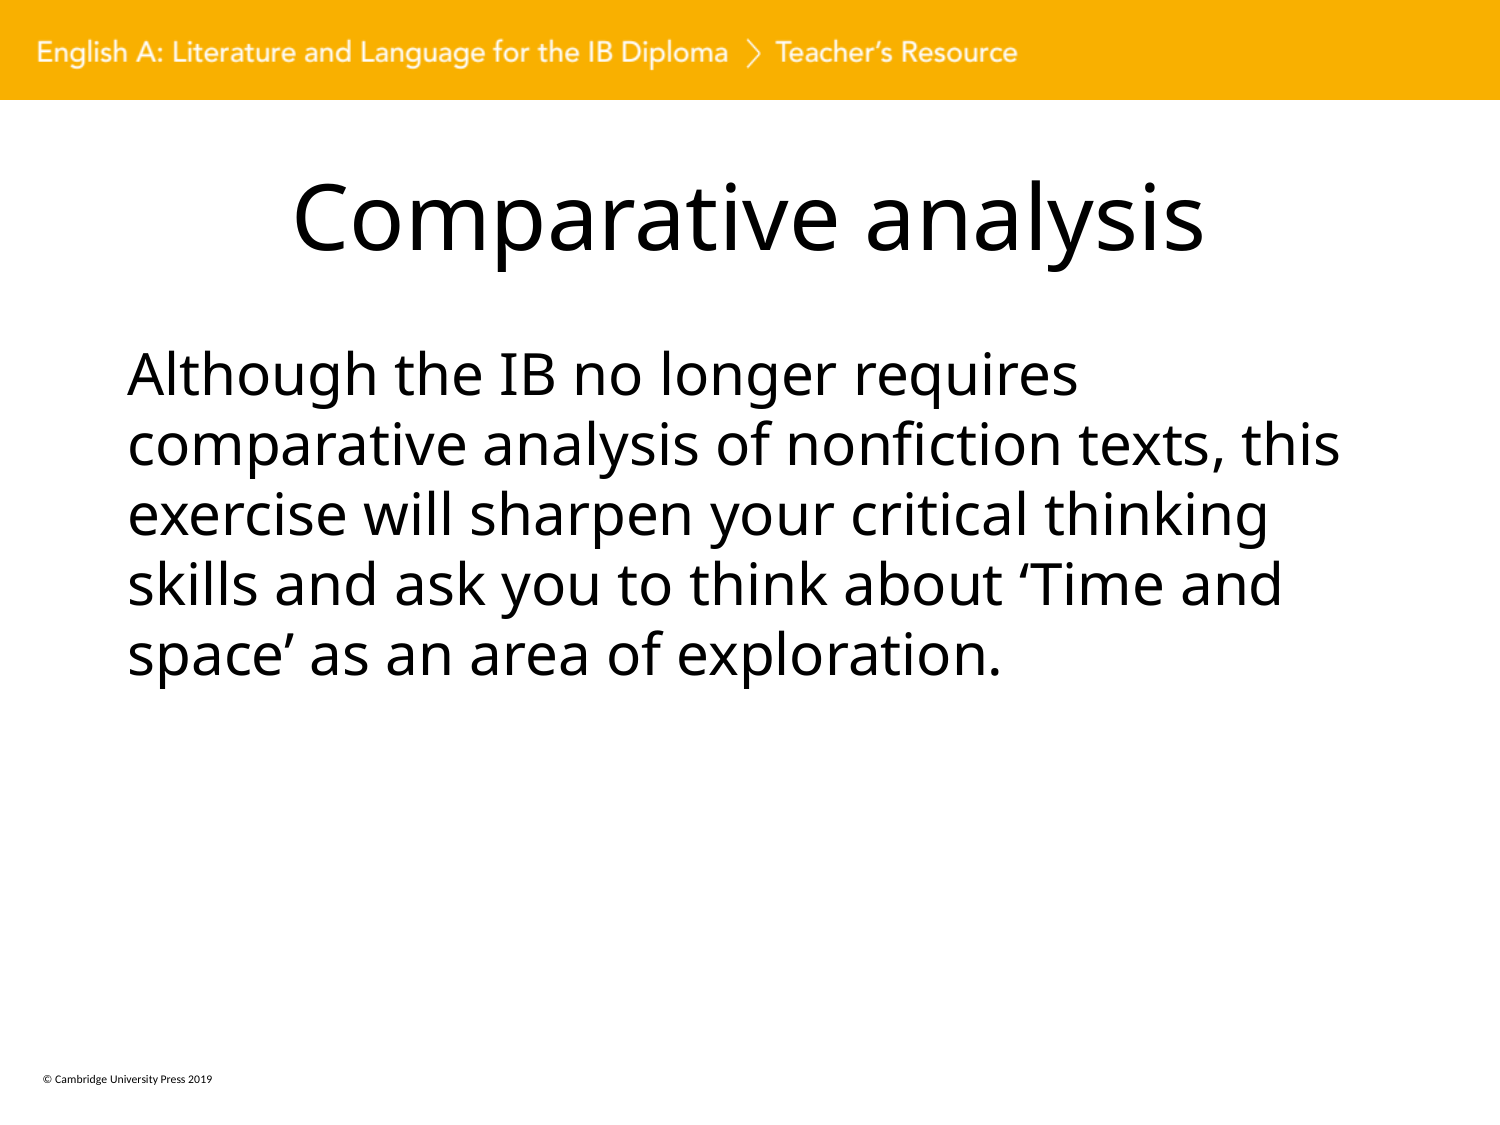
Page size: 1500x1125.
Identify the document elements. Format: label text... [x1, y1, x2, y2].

title Although the IB no longer requires comparative analysis of nonfiction texts, this exercise will sharpen your critical thinking skills and ask you to think about ‘Time and space’ as an area of exploration. [112, 308, 1388, 753]
subtitle © Cambridge University Press 2019 [27, 1063, 1388, 1093]
picture [0, 0, 1500, 101]
text_box Comparative analysis [27, 119, 1472, 308]
